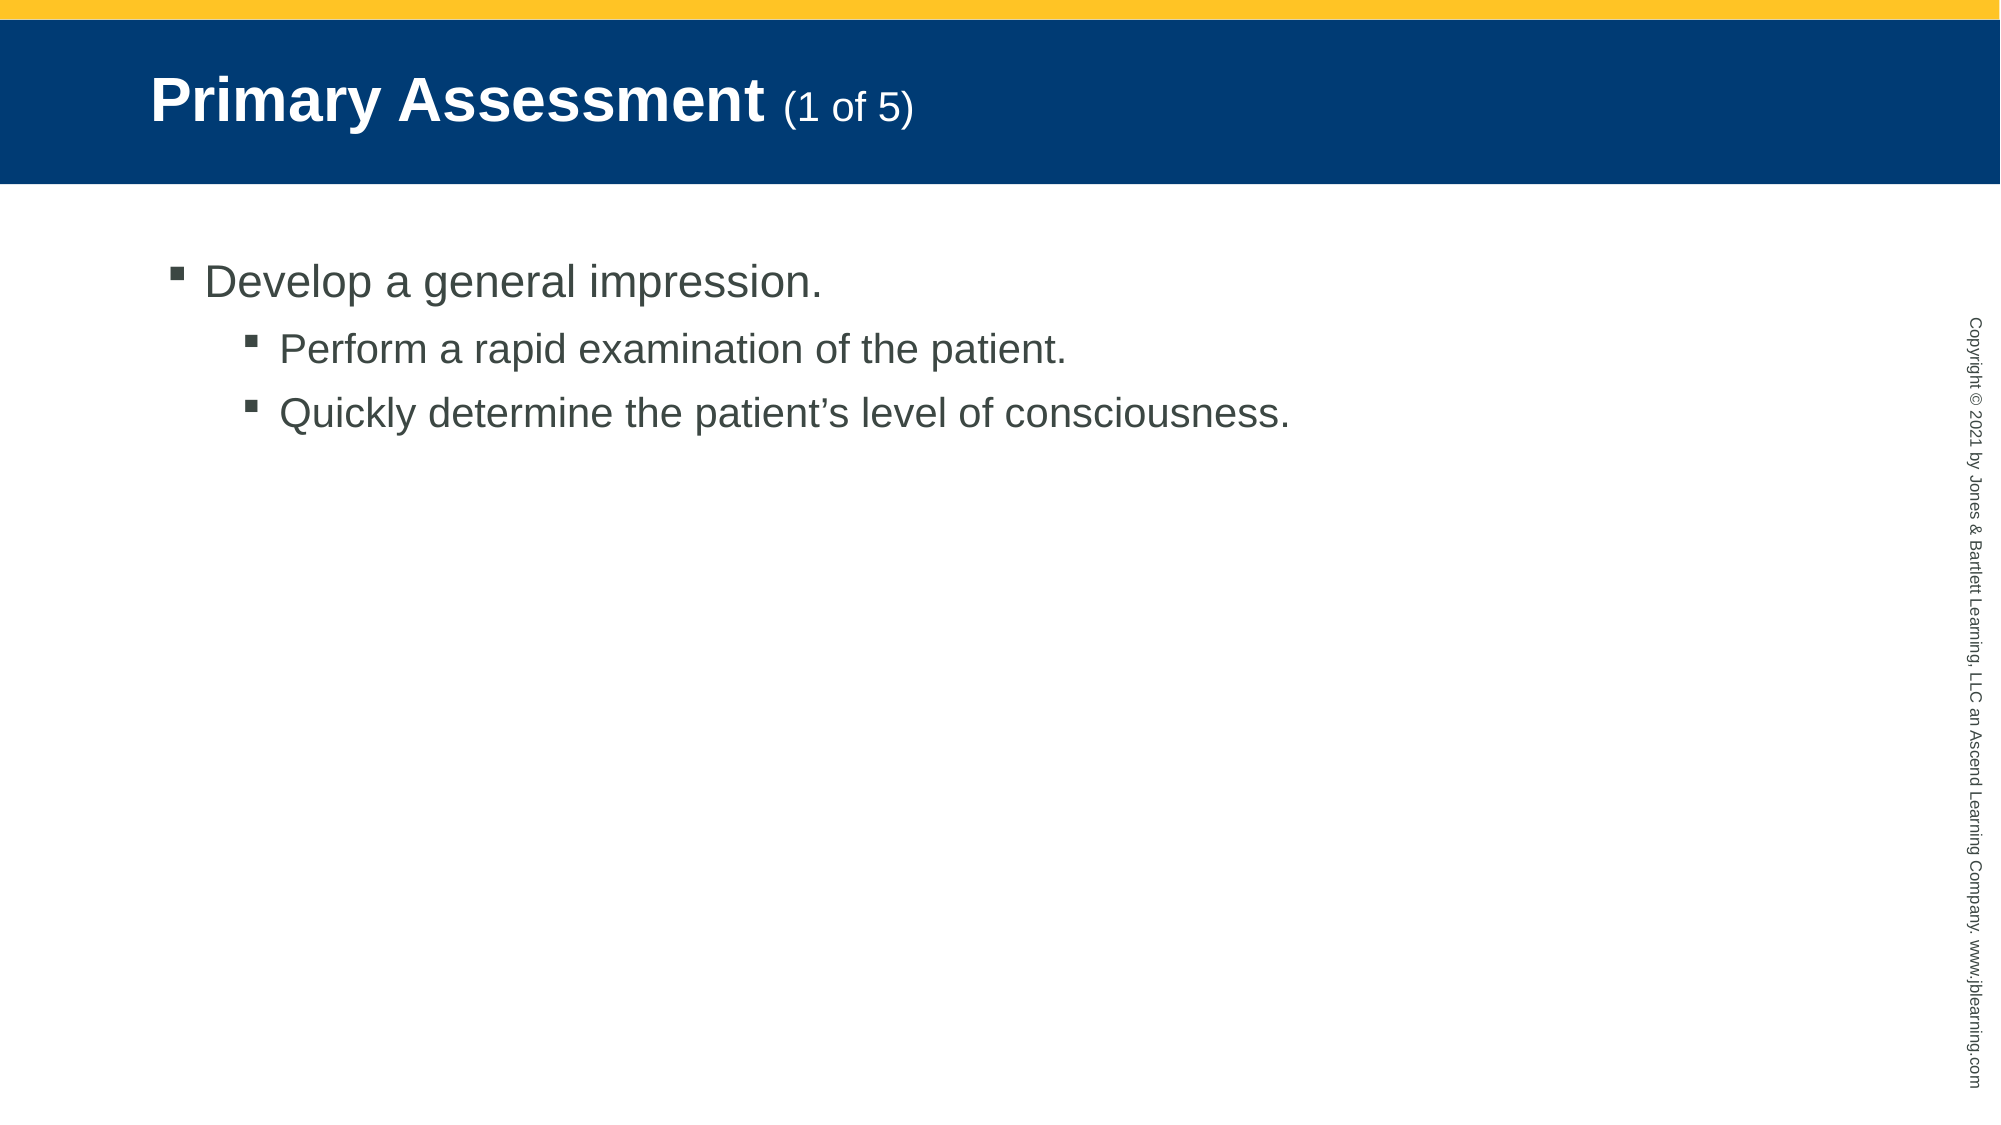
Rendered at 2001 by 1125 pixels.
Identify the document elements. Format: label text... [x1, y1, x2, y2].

title Primary Assessment (1 of 5) [0, 19, 2000, 185]
list Develop a general impression. Perform a rapid examination of the patient. Quickly determine the patient’s level of consciousness. [151, 244, 1840, 1016]
